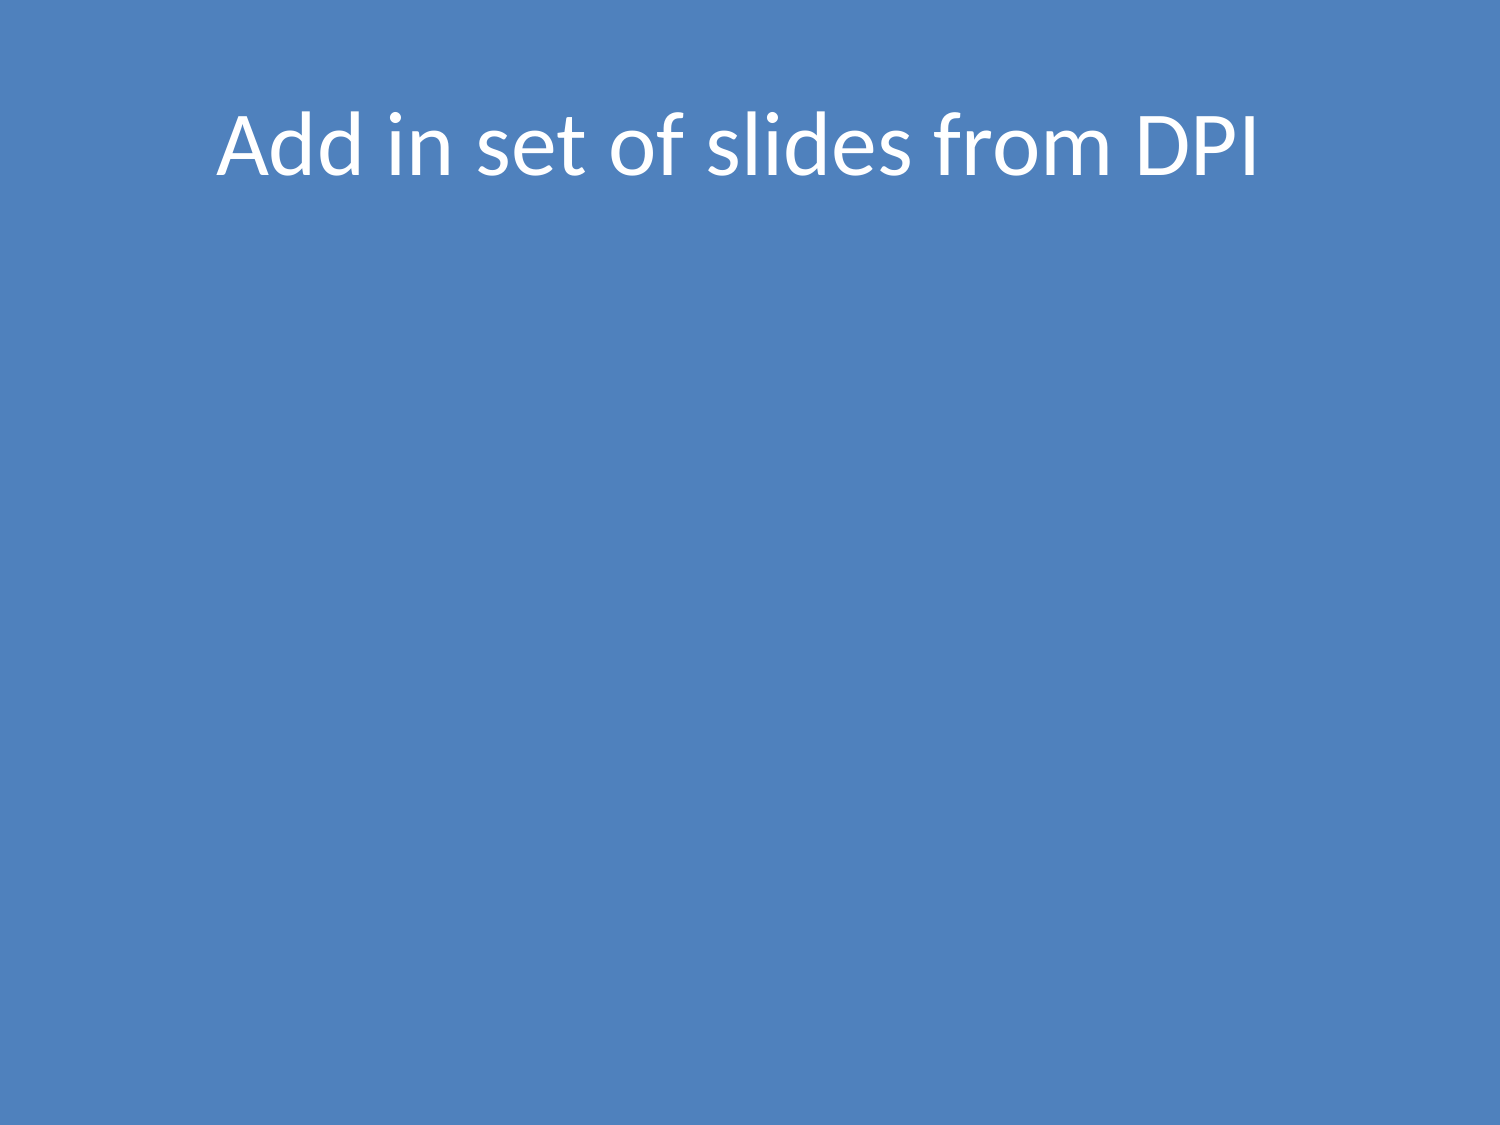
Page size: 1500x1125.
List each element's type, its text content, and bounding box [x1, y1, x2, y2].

title Add in set of slides from DPI [75, 45, 1425, 233]
